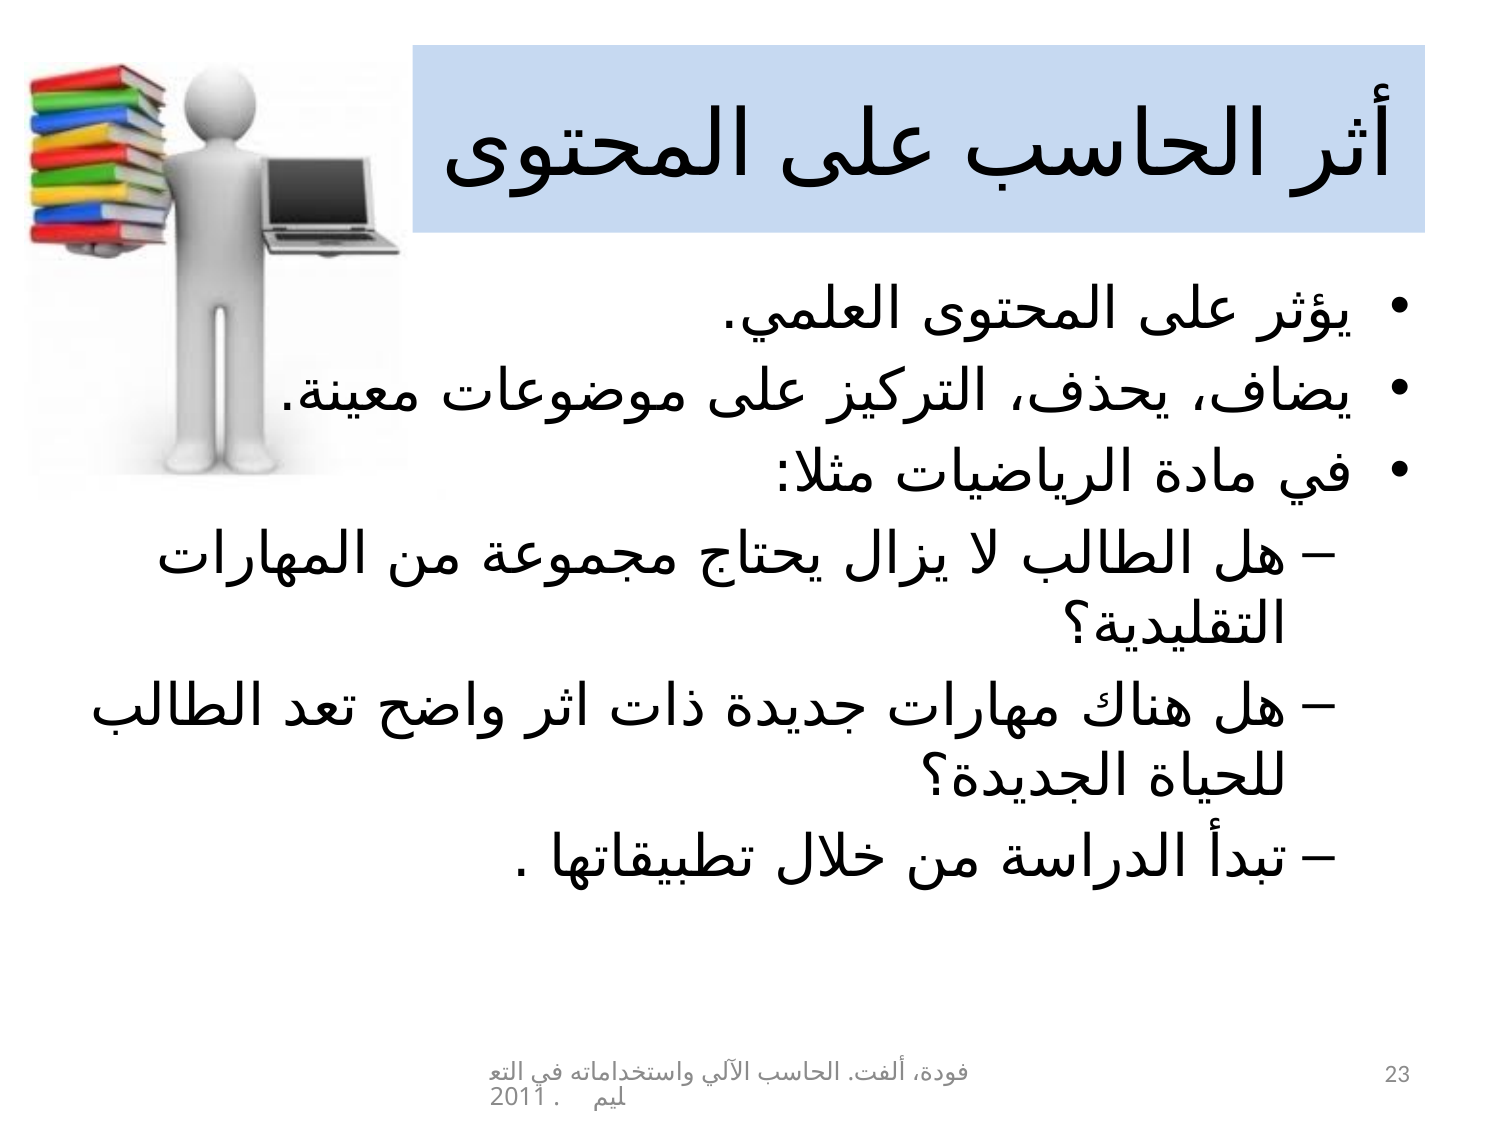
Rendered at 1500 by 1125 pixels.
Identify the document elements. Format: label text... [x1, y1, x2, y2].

footer فودة، ألفت. الحاسب الآلي واستخداماته في التعليم. 2011 [474, 1042, 988, 1103]
slide_number 23 [1074, 1042, 1425, 1103]
title أثر الحاسب على المحتوى [412, 45, 1425, 233]
picture [24, 62, 446, 501]
list يؤثر على المحتوى العلمي. يضاف، يحذف، التركيز على موضوعات معينة. في مادة الرياضيات مثلا: هل الطالب لا يزال يحتاج مجموعة من المهارات التقليدية؟ هل هناك مهارات جديدة ذات اثر واضح تعد الطالب للحياة الجديدة؟ تبدأ الدراسة من خلال تطبيقاتها . [75, 262, 1425, 1005]
